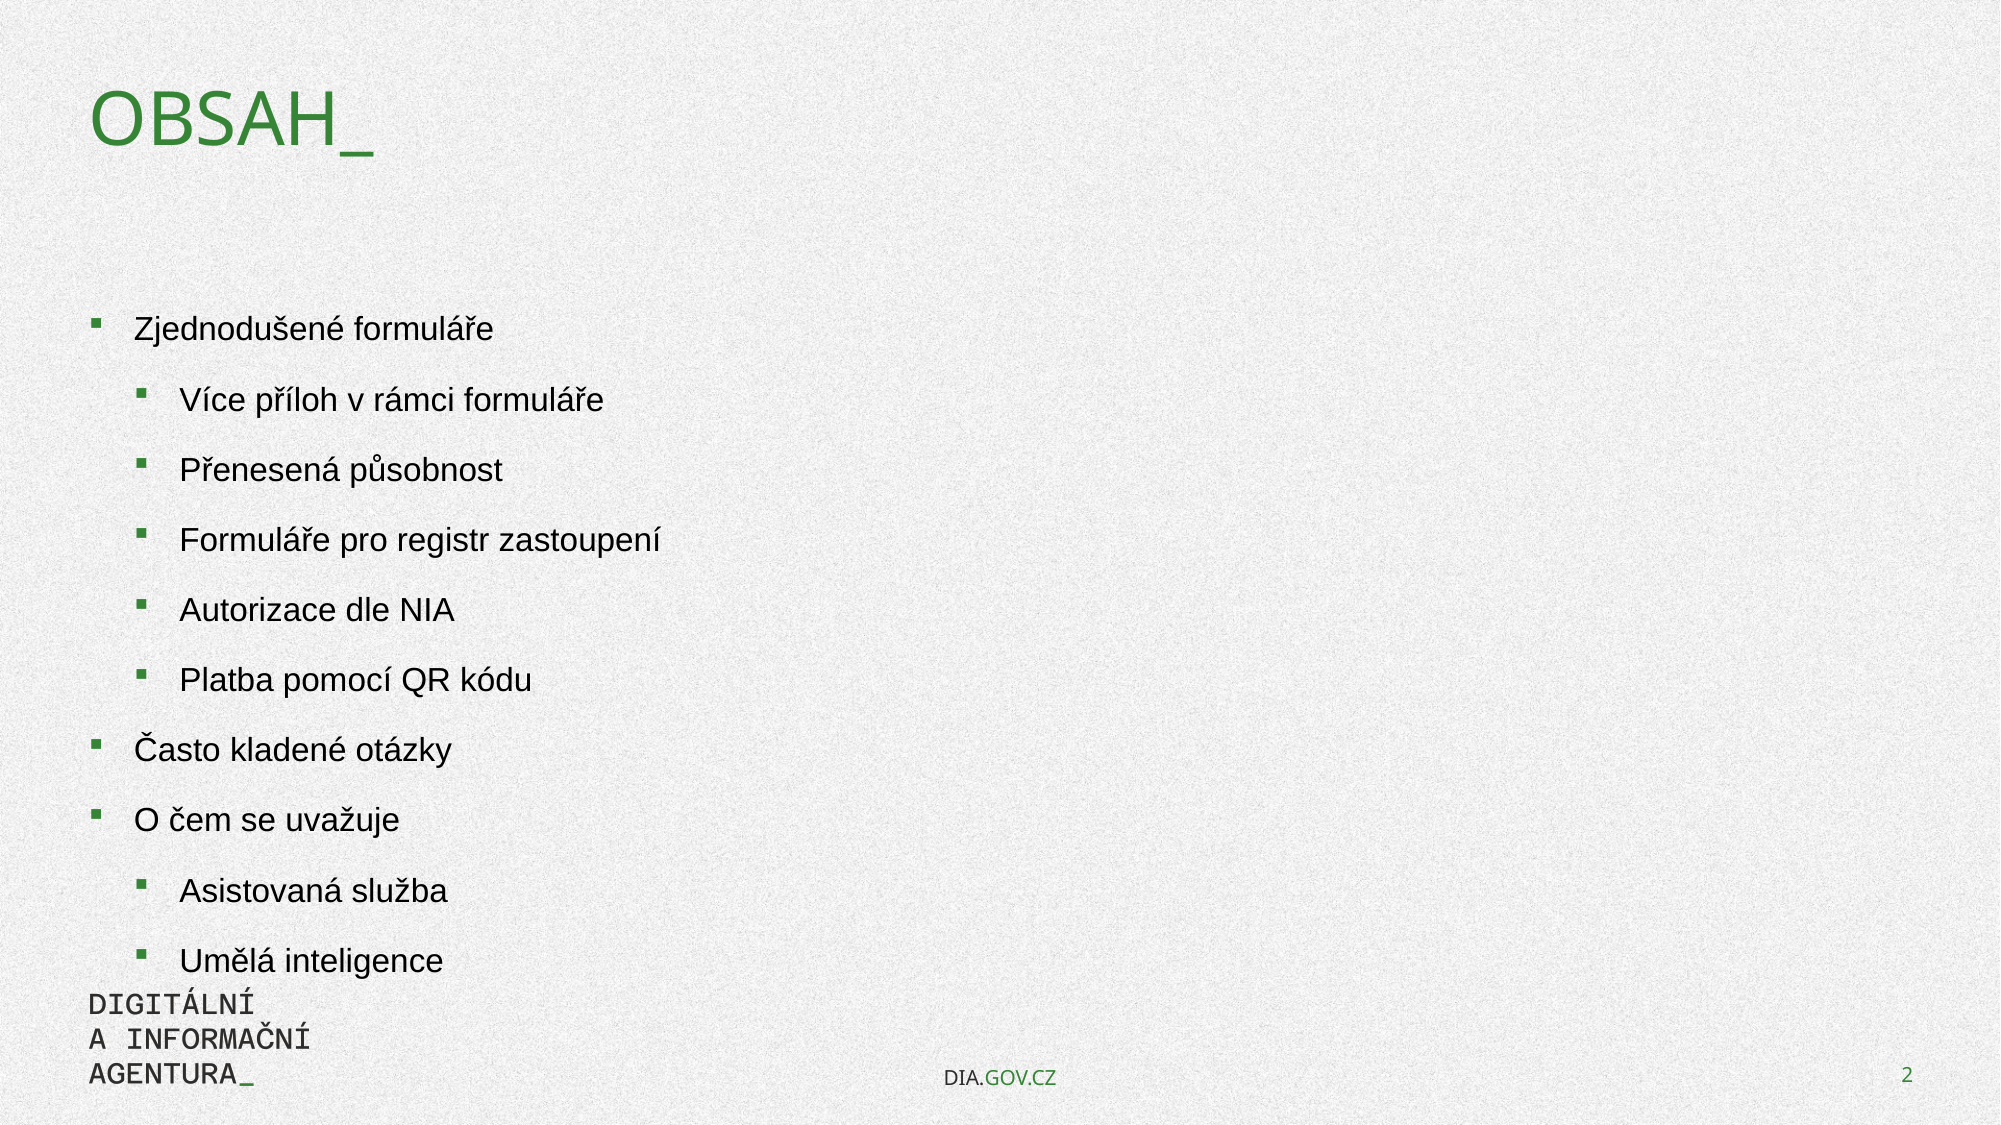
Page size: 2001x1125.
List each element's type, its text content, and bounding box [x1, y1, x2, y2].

list Zjednodušené formuláře Více příloh v rámci formuláře Přenesená působnost Formuláře pro registr zastoupení Autorizace dle NIA Platba pomocí QR kódu Často kladené otázky O čem se uvažuje Asistovaná služba Umělá inteligence [88, 299, 1912, 980]
picture [0, 0, 2001, 1125]
footer DIA.GOV.CZ [558, 1037, 1442, 1098]
title Obsah_ [88, 70, 1912, 284]
slide_number 2 [1612, 1037, 1928, 1098]
